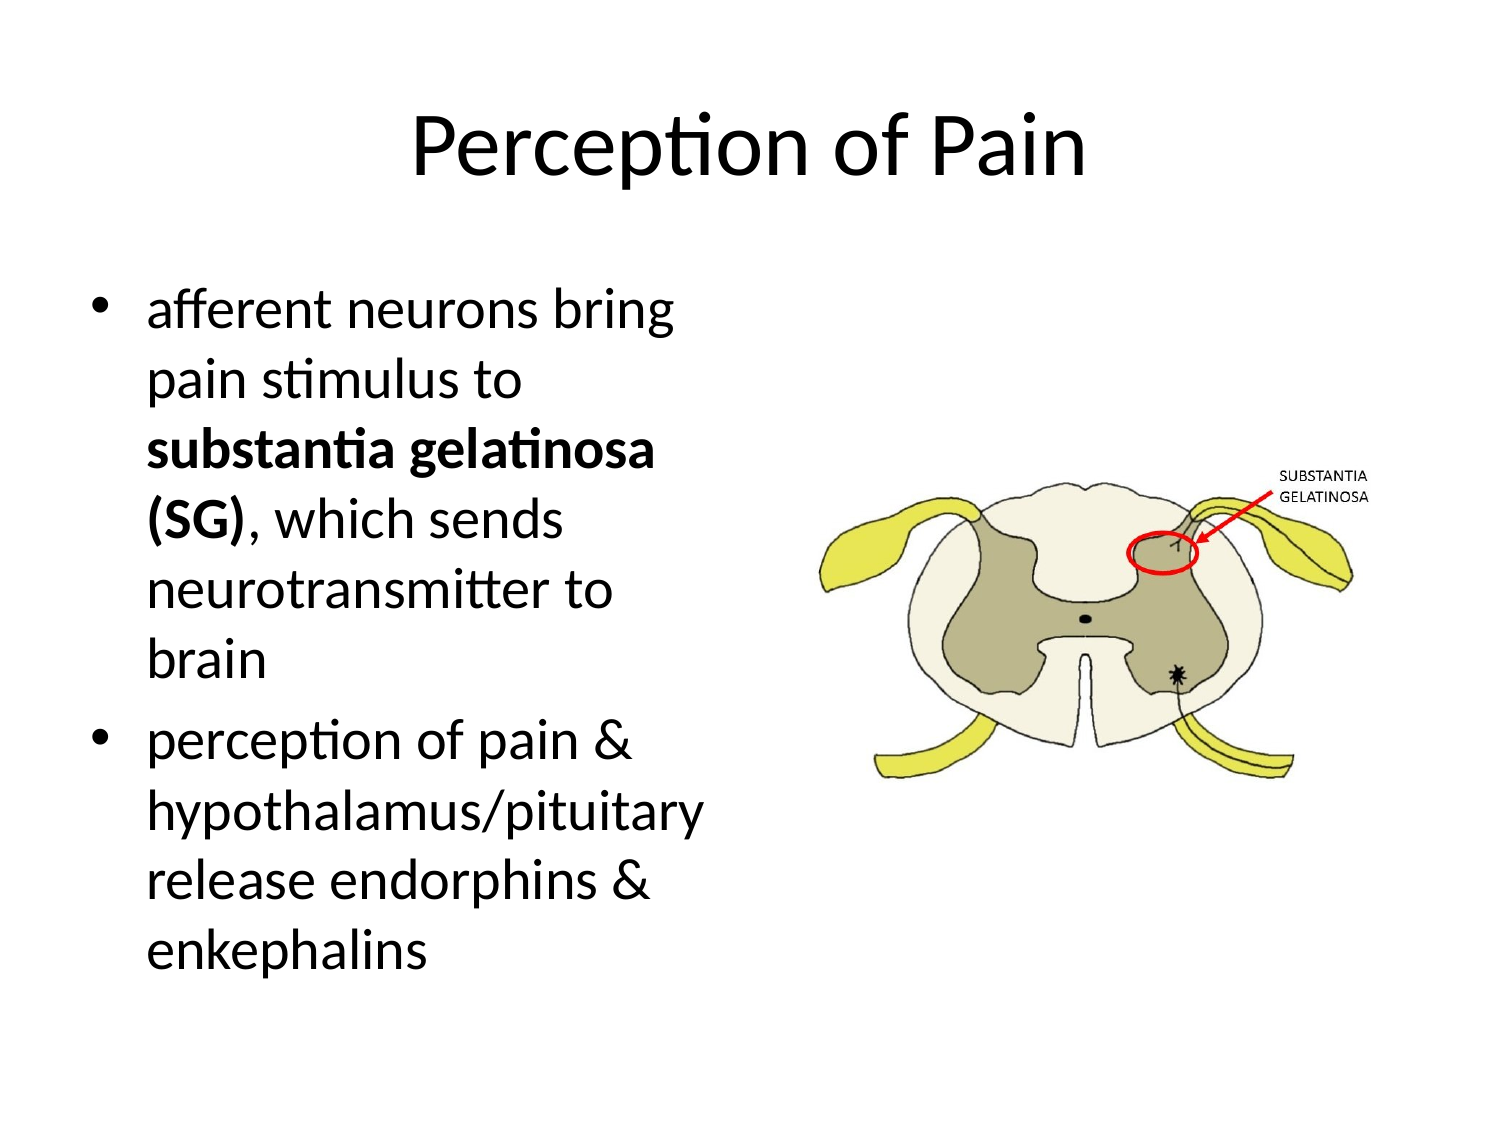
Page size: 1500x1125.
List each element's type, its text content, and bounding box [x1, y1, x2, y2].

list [762, 262, 1426, 1006]
list afferent neurons bring pain stimulus to substantia gelatinosa (SG), which sends neurotransmitter to brain perception of pain & hypothalamus/pituitary release endorphins & enkephalins [75, 262, 738, 1005]
title Perception of Pain [75, 45, 1425, 233]
